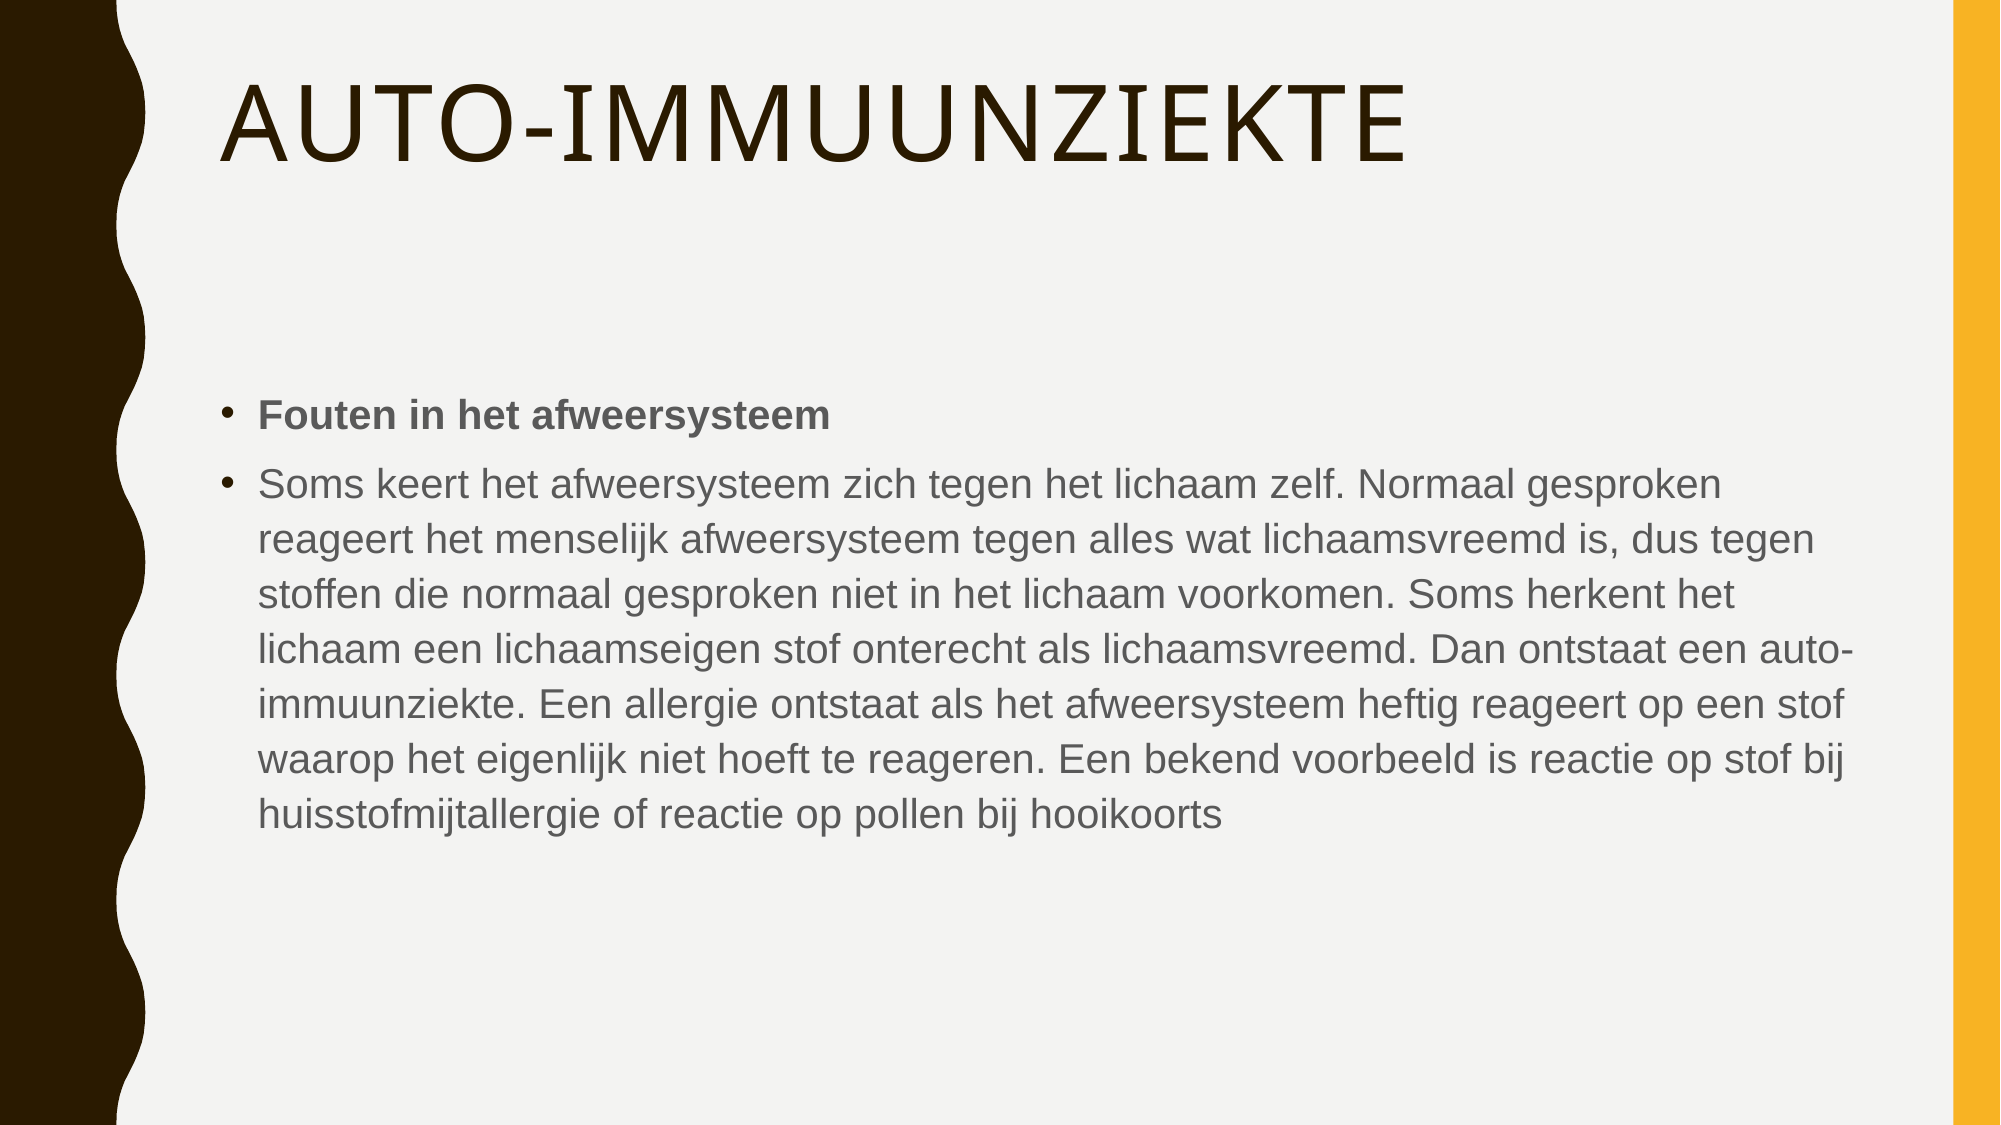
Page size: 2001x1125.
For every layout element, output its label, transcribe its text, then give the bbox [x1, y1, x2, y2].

title Auto-immuunziekte [205, 62, 1875, 308]
list Fouten in het afweersysteem Soms keert het afweersysteem zich tegen het lichaam zelf. Normaal gesproken reageert het menselijk afweersysteem tegen alles wat lichaamsvreemd is, dus tegen stoffen die normaal gesproken niet in het lichaam voorkomen. Soms herkent het lichaam een lichaamseigen stof onterecht als lichaamsvreemd. Dan ontstaat een auto-immuunziekte. Een allergie ontstaat als het afweersysteem heftig reageert op een stof waarop het eigenlijk niet hoeft te reageren. Een bekend voorbeeld is reactie op stof bij huisstofmijtallergie of reactie op pollen bij hooikoorts [205, 375, 1875, 965]
